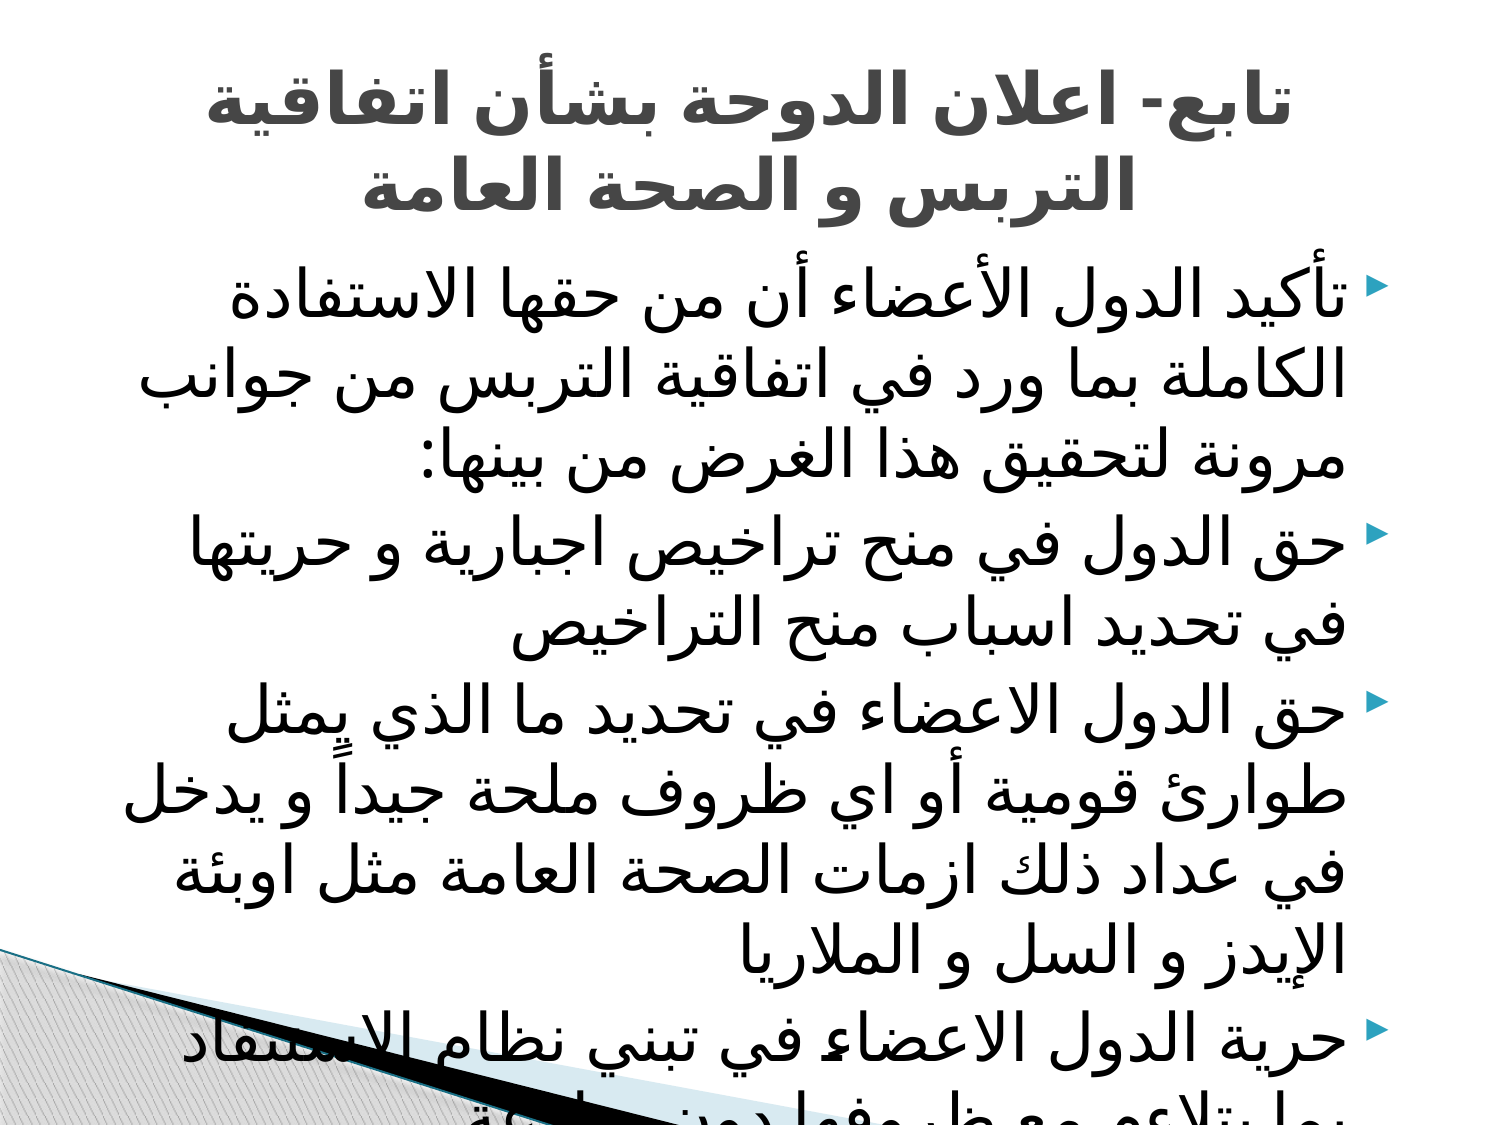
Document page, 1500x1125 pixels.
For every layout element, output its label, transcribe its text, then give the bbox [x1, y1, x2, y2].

list تأكيد الدول الأعضاء أن من حقها الاستفادة الكاملة بما ورد في اتفاقية التربس من جوانب مرونة لتحقيق هذا الغرض من بينها: حق الدول في منح تراخيص اجبارية و حريتها في تحديد اسباب منح التراخيص حق الدول الاعضاء في تحديد ما الذي يمثل طوارئ قومية أو اي ظروف ملحة جيداً و يدخل في عداد ذلك ازمات الصحة العامة مثل اوبئة الإيدز و السل و الملاريا حرية الدول الاعضاء في تبني نظام الاستنفاد بما يتلاءم مع ظروفها دون منازعة [75, 243, 1425, 986]
title تابع- اعلان الدوحة بشأن اتفاقية التربس و الصحة العامة [75, 45, 1425, 233]
